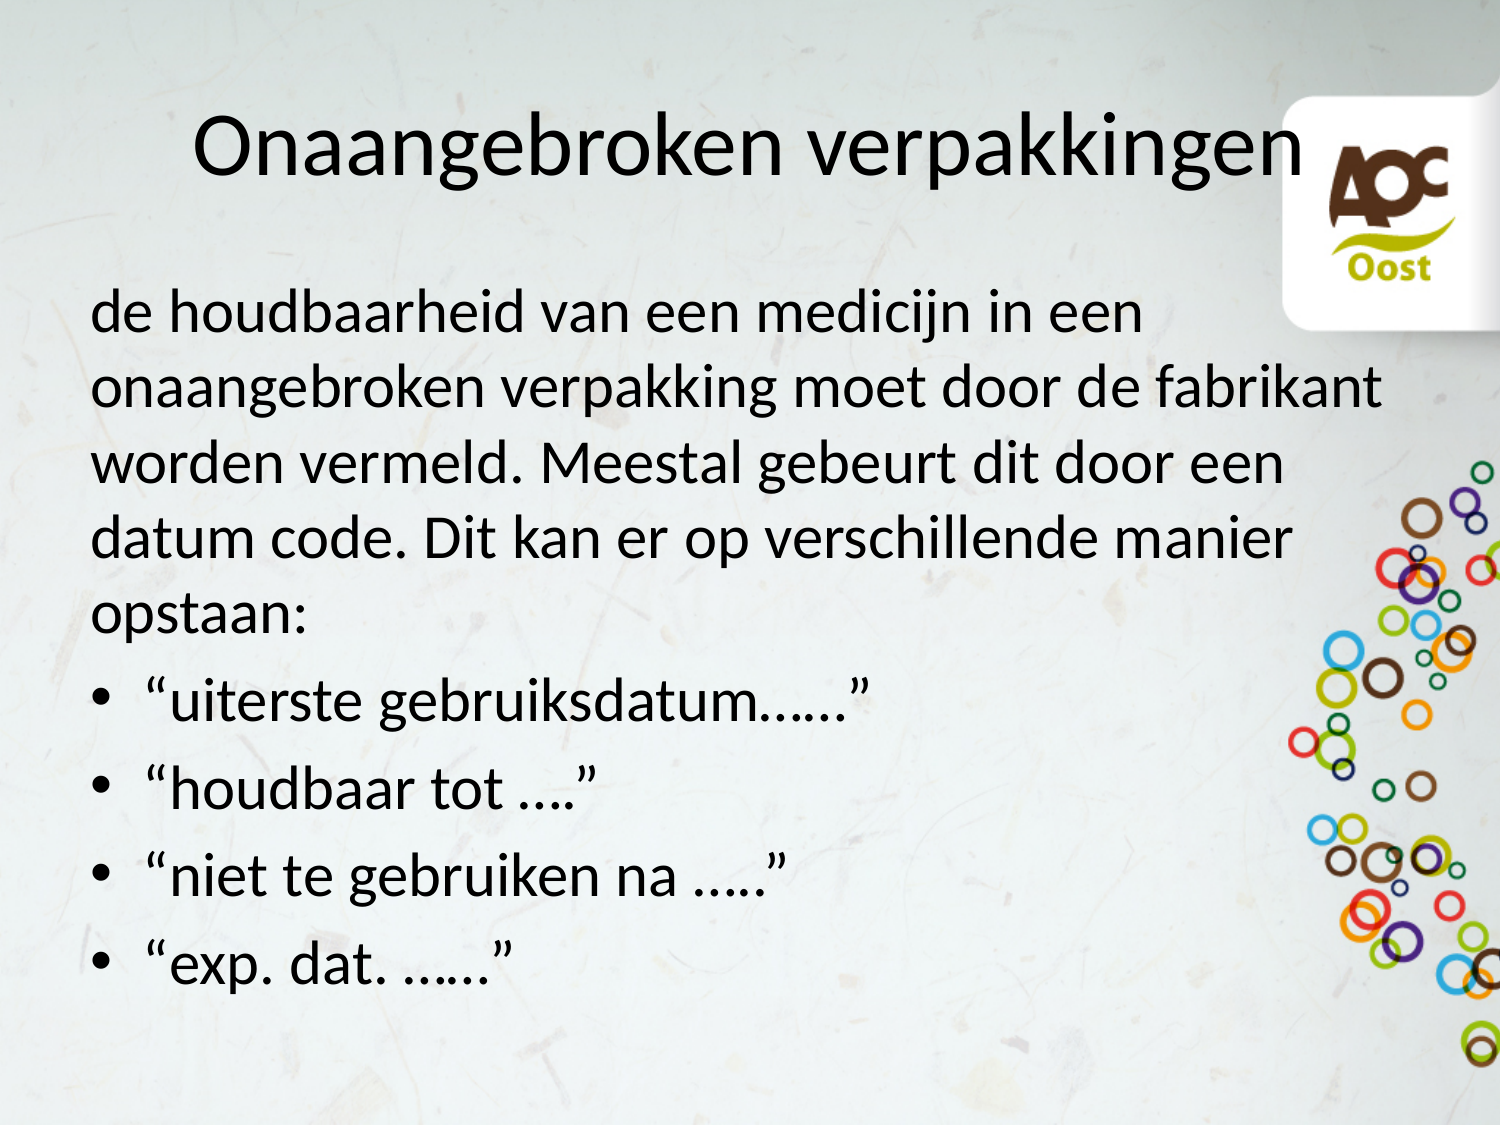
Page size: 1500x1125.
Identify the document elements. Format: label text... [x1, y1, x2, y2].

picture [0, 0, 1500, 1125]
list de houdbaarheid van een medicijn in een onaangebroken verpakking moet door de fabrikant worden vermeld. Meestal gebeurt dit door een datum code. Dit kan er op verschillende manier opstaan: “uiterste gebruiksdatum……” “houdbaar tot ….” “niet te gebruiken na …..” “exp. dat. ……” [75, 262, 1425, 1005]
title Onaangebroken verpakkingen [75, 45, 1425, 233]
